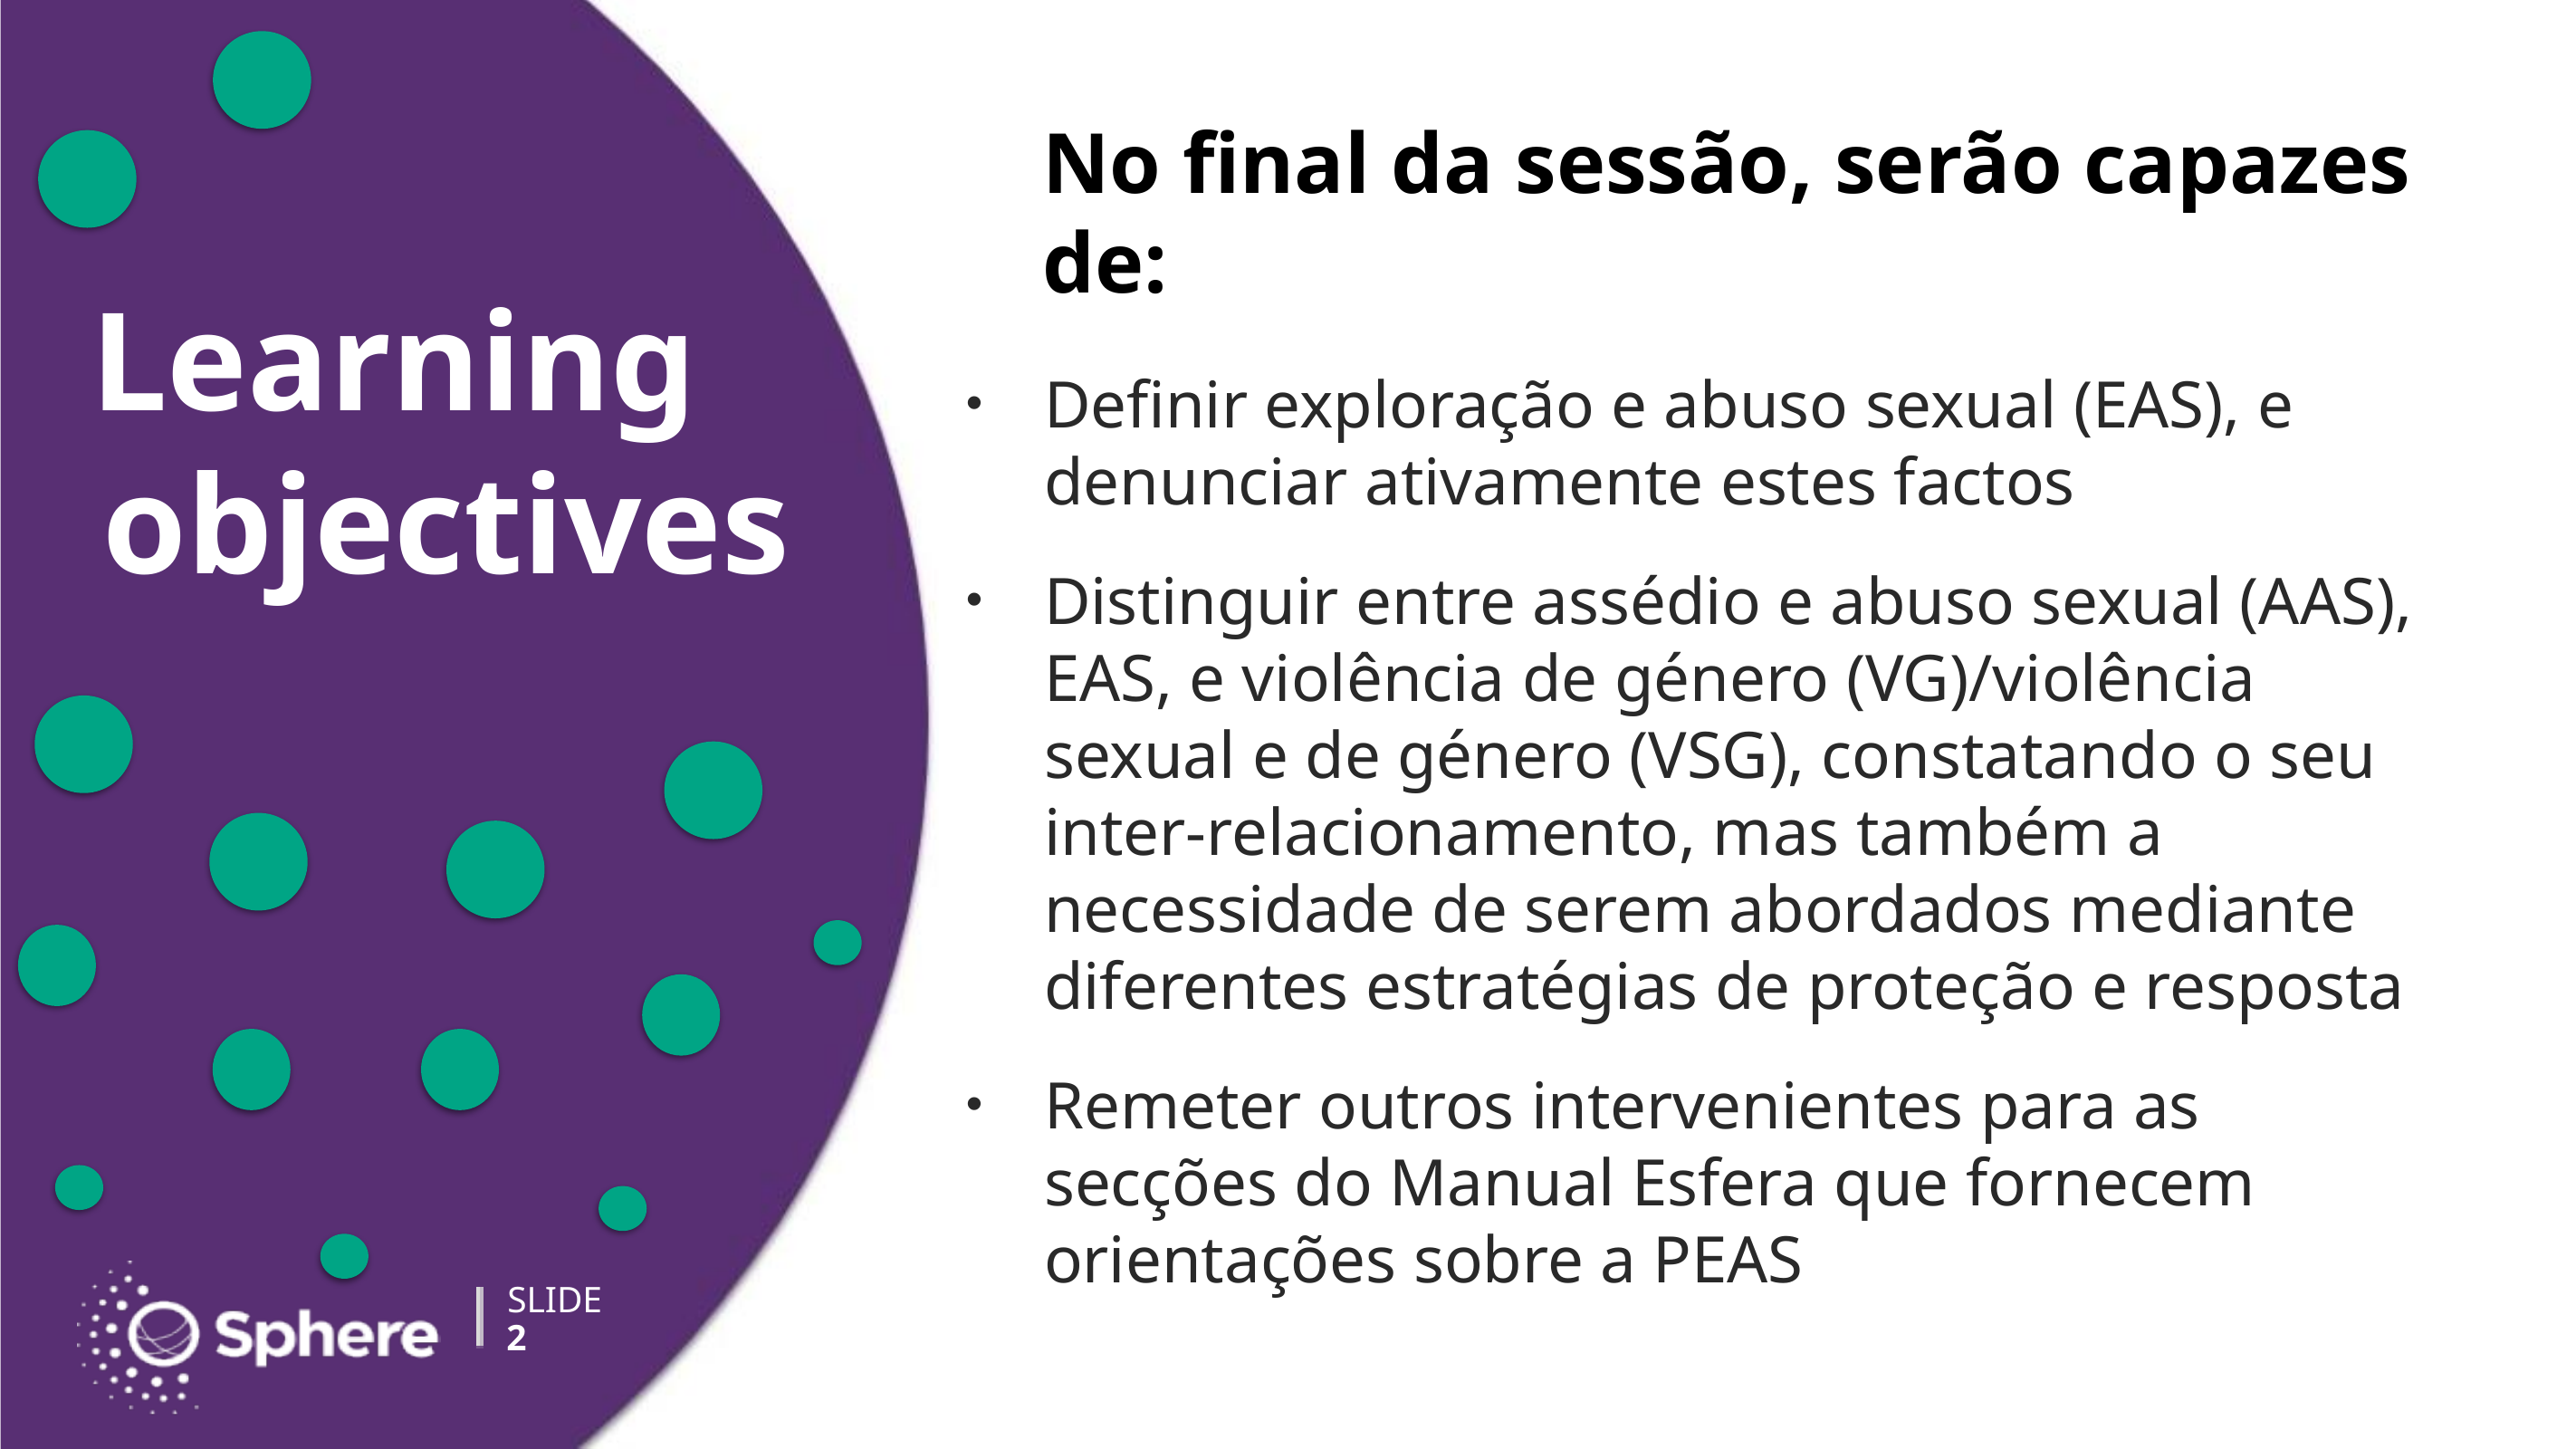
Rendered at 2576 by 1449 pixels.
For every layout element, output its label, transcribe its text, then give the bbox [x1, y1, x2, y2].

slide_number 2 [498, 1308, 535, 1367]
list Definir exploração e abuso sexual (EAS), e denunciar ativamente estes factos Distinguir entre assédio e abuso sexual (AAS), EAS, e violência de género (VG)/violência sexual e de género (VSG), constatando o seu inter-relacionamento, mas também a necessidade de serem abordados mediante diferentes estratégias de proteção e resposta Remeter outros intervenientes para as secções do Manual Esfera que fornecem orientações sobre a PEAS [958, 356, 2437, 1367]
picture [0, 0, 939, 1449]
text_box No final da sessão, serão capazes de: [1035, 102, 2514, 271]
